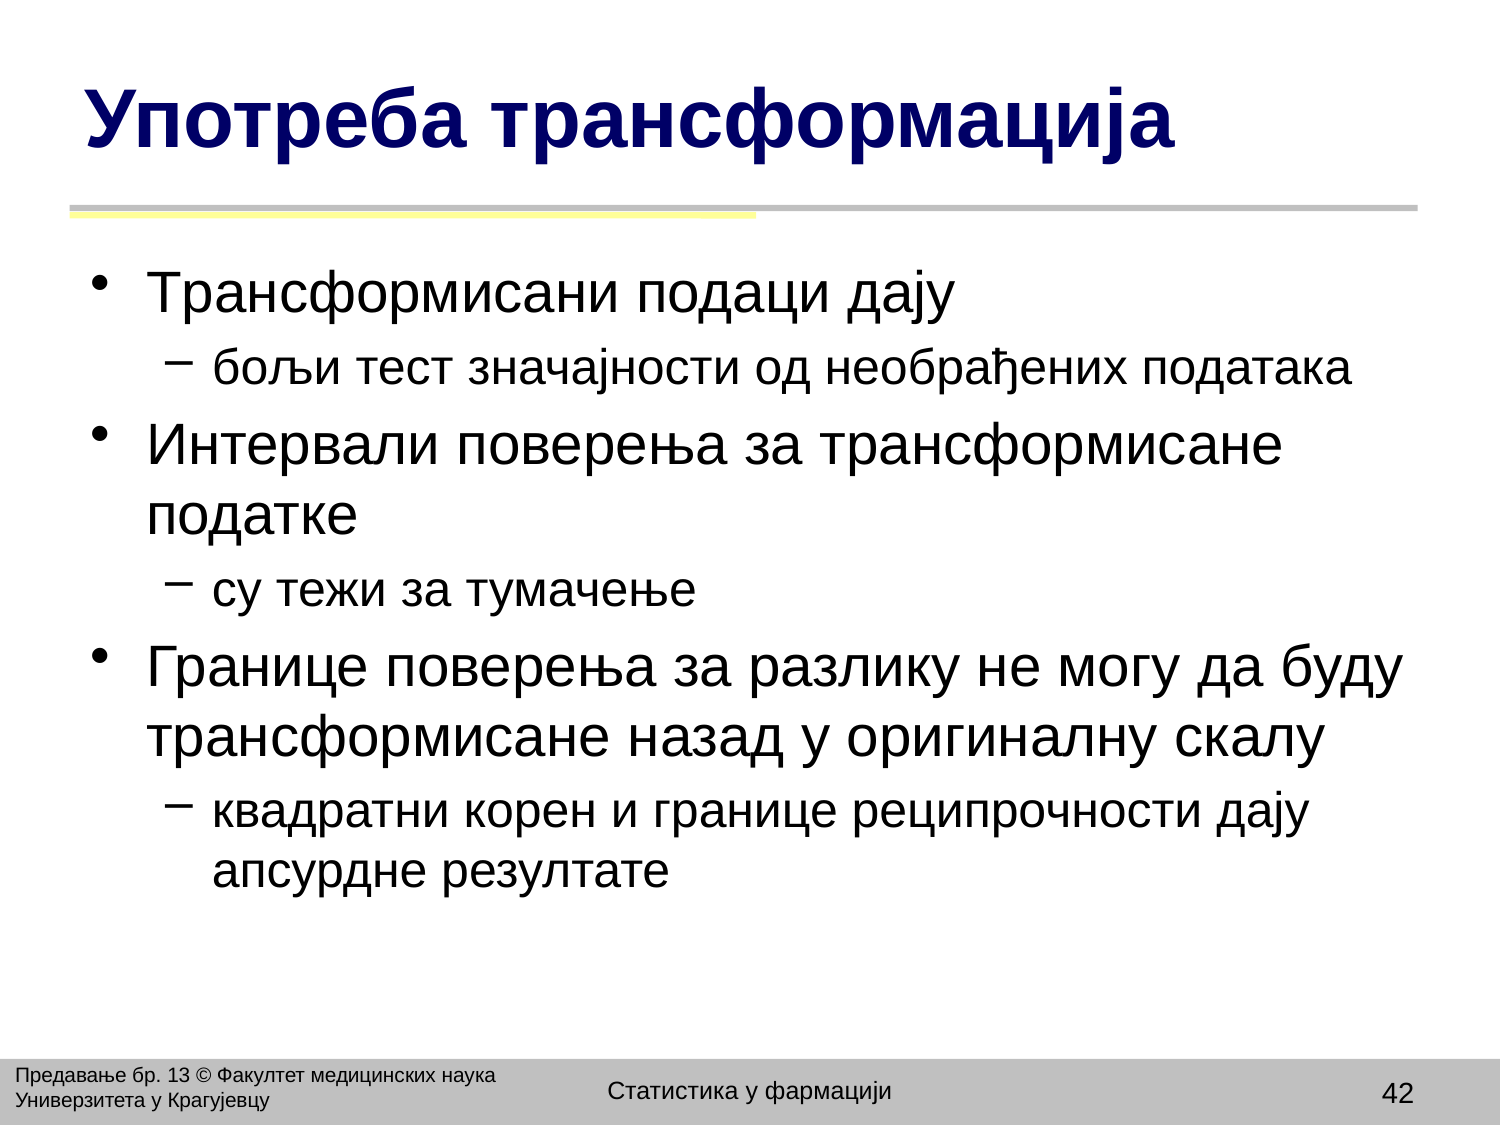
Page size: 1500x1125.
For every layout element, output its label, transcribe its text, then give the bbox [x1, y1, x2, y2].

slide_number Предавање бр. 13 © Факултет медицинских наука Универзитета у Крагујевцу [0, 1053, 614, 1108]
list Трансформисани подаци дају бољи тест значајности од необрађених података Интервали поверења за трансформисане податке су тежи за тумачење Границе поверења за разлику не могу да буду трансформисане назад у оригиналну скалу квадратни корен и границе реципрочности дају апсурдне резултате [74, 246, 1426, 1023]
footer Статистика у фармацији [512, 1066, 988, 1125]
slide_number 42 [1079, 1066, 1430, 1125]
title Употреба трансформација [69, 19, 1426, 208]
